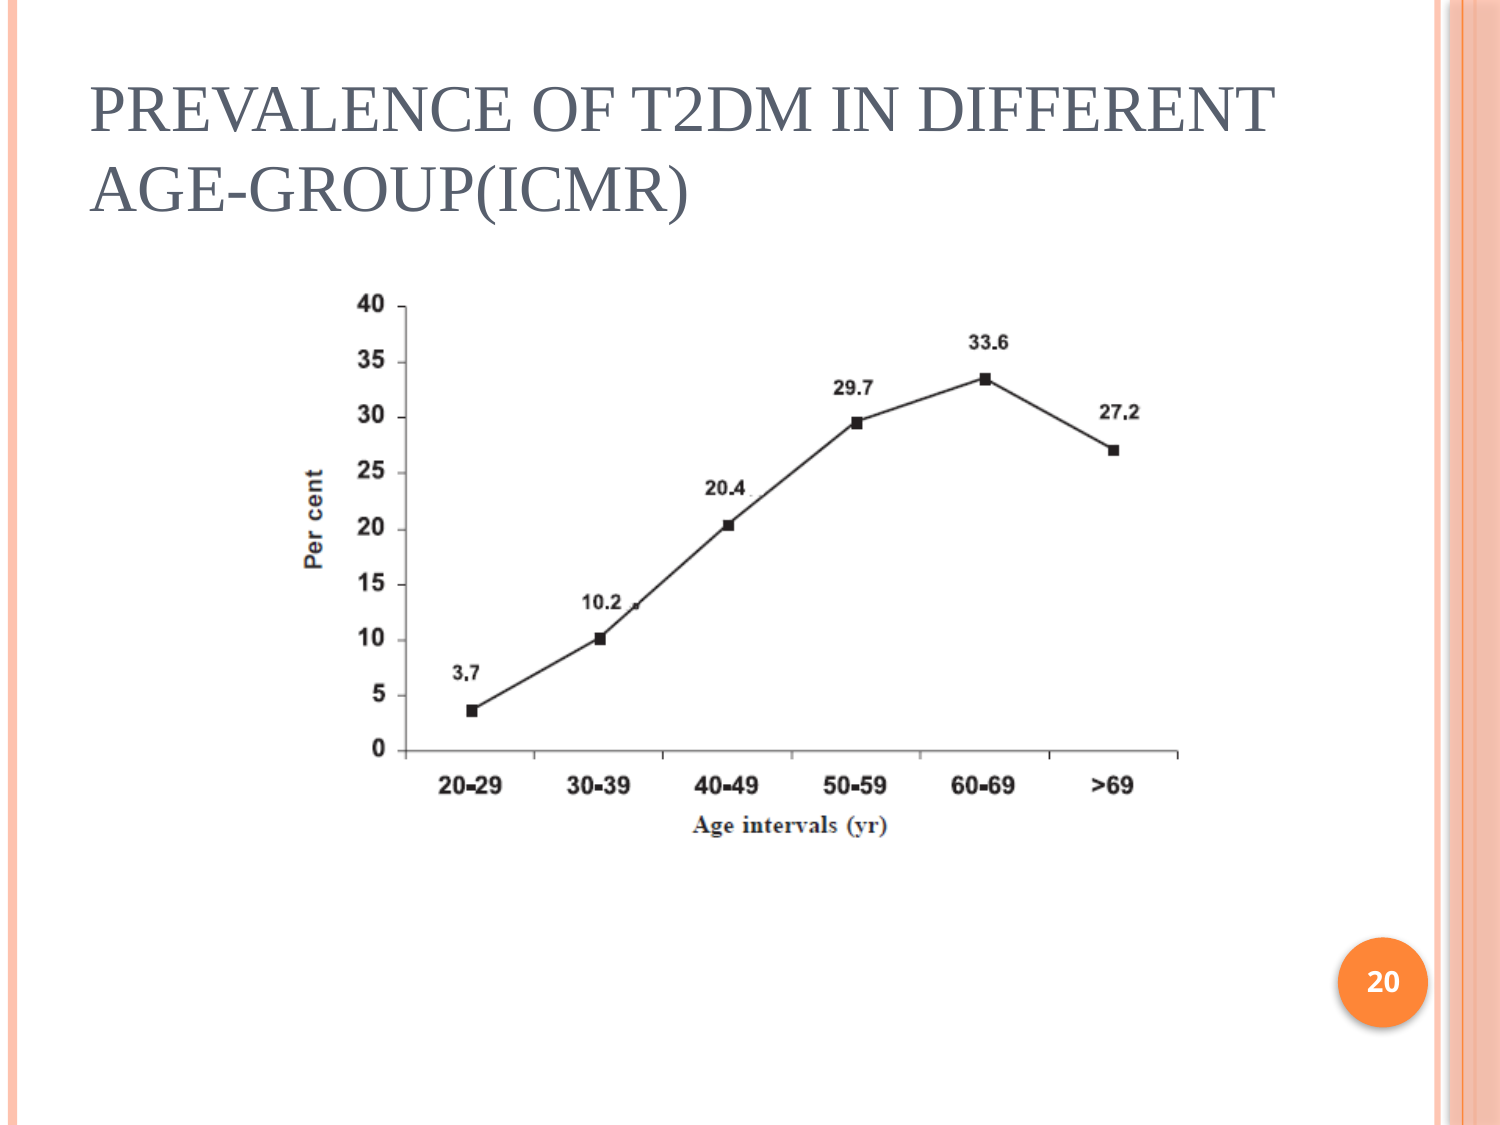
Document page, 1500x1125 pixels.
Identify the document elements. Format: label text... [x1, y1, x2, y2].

title Prevalence of T2DM in different age-group(ICMR) [75, 45, 1300, 233]
slide_number 20 [1333, 940, 1434, 1027]
picture [257, 280, 1243, 845]
